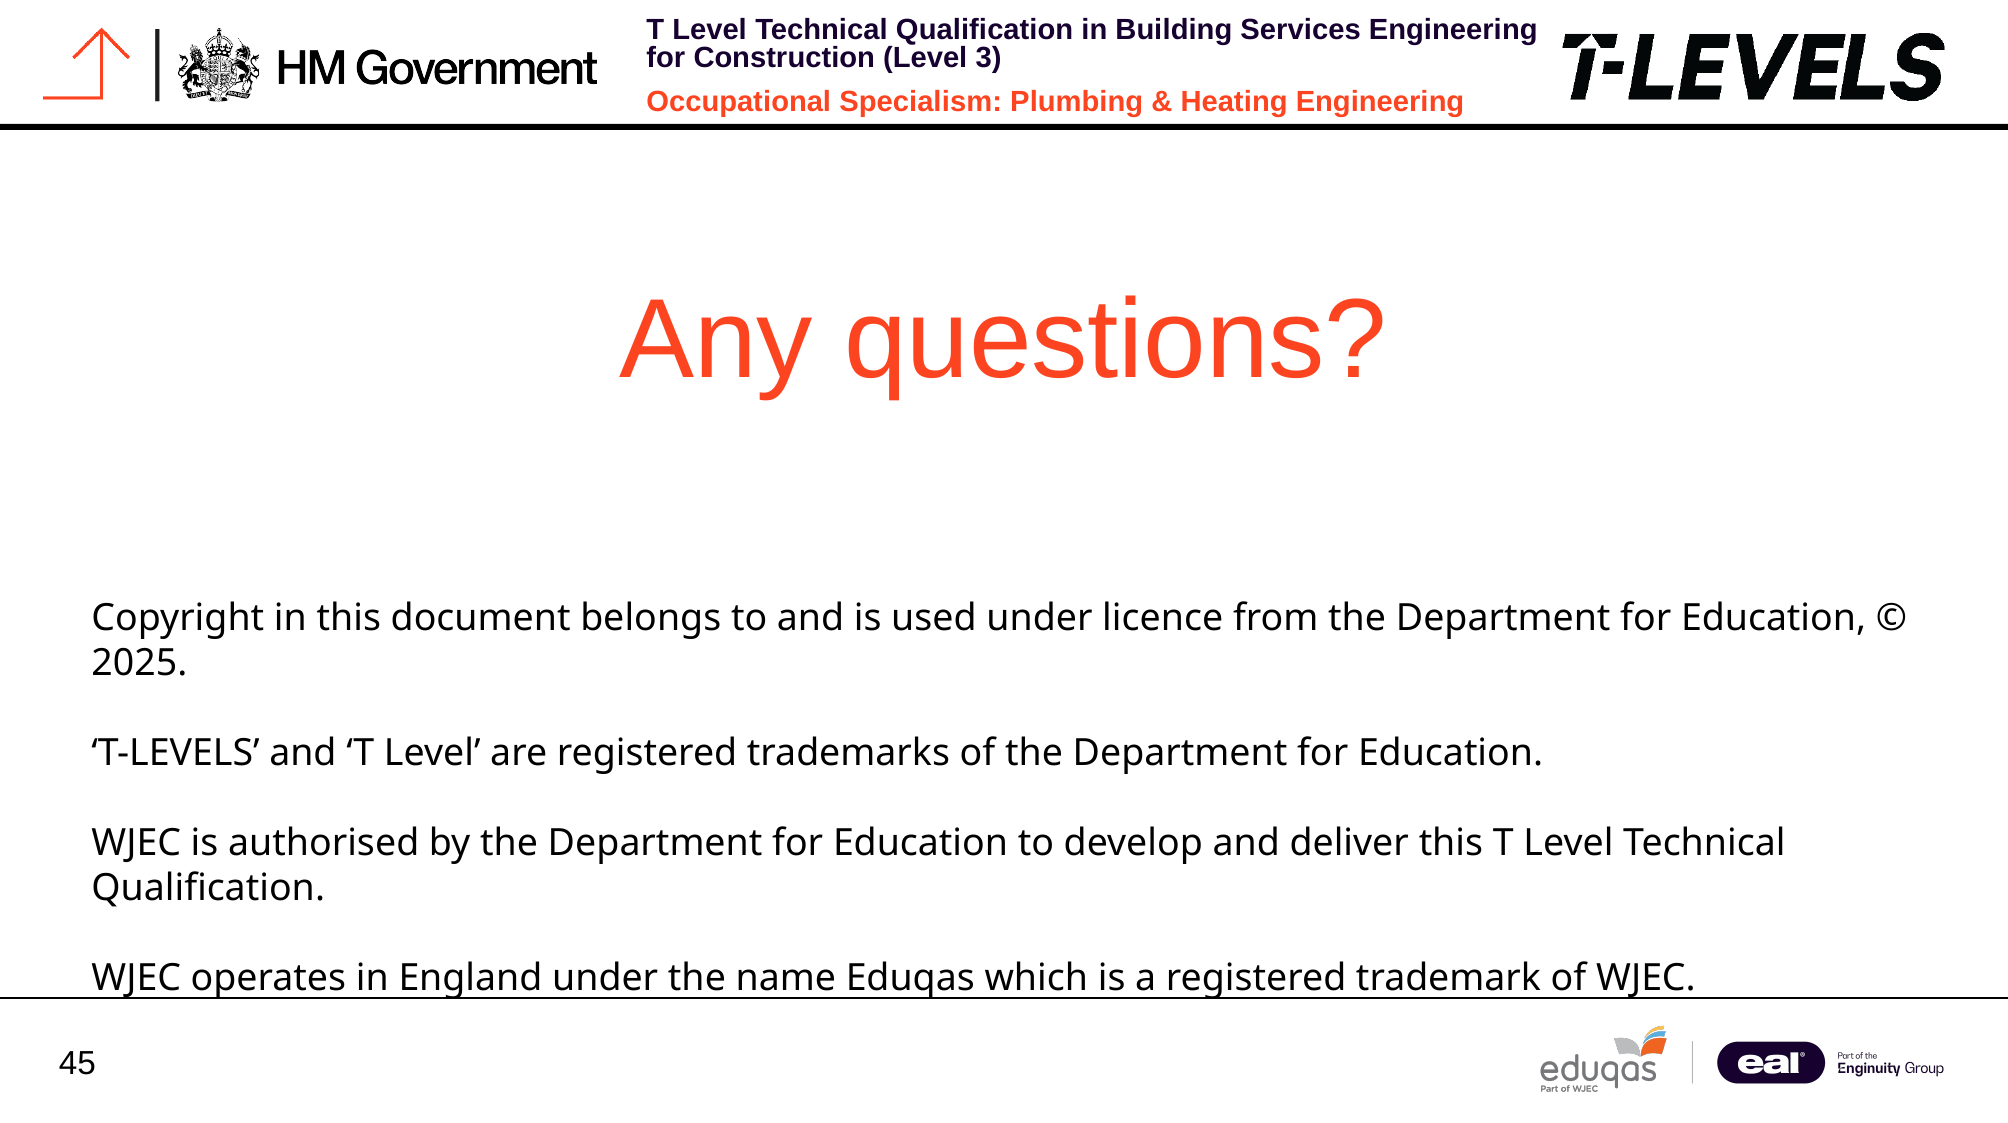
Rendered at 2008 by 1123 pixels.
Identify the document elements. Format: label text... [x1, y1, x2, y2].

picture [38, 27, 136, 100]
picture [155, 28, 597, 102]
picture [1535, 1021, 1949, 1097]
text_box Copyright in this document belongs to and is used under licence from the Department for Education, © 2025. ‘T-LEVELS’ and ‘T Level’ are registered trademarks of the Department for Education. WJEC is authorised by the Department for Education to develop and deliver this T Level Technical Qualification. WJEC operates in England under the name Eduqas which is a registered trademark of WJEC. [76, 585, 1932, 1006]
text_box Any questions? [590, 257, 1418, 408]
picture [1543, 25, 1964, 108]
